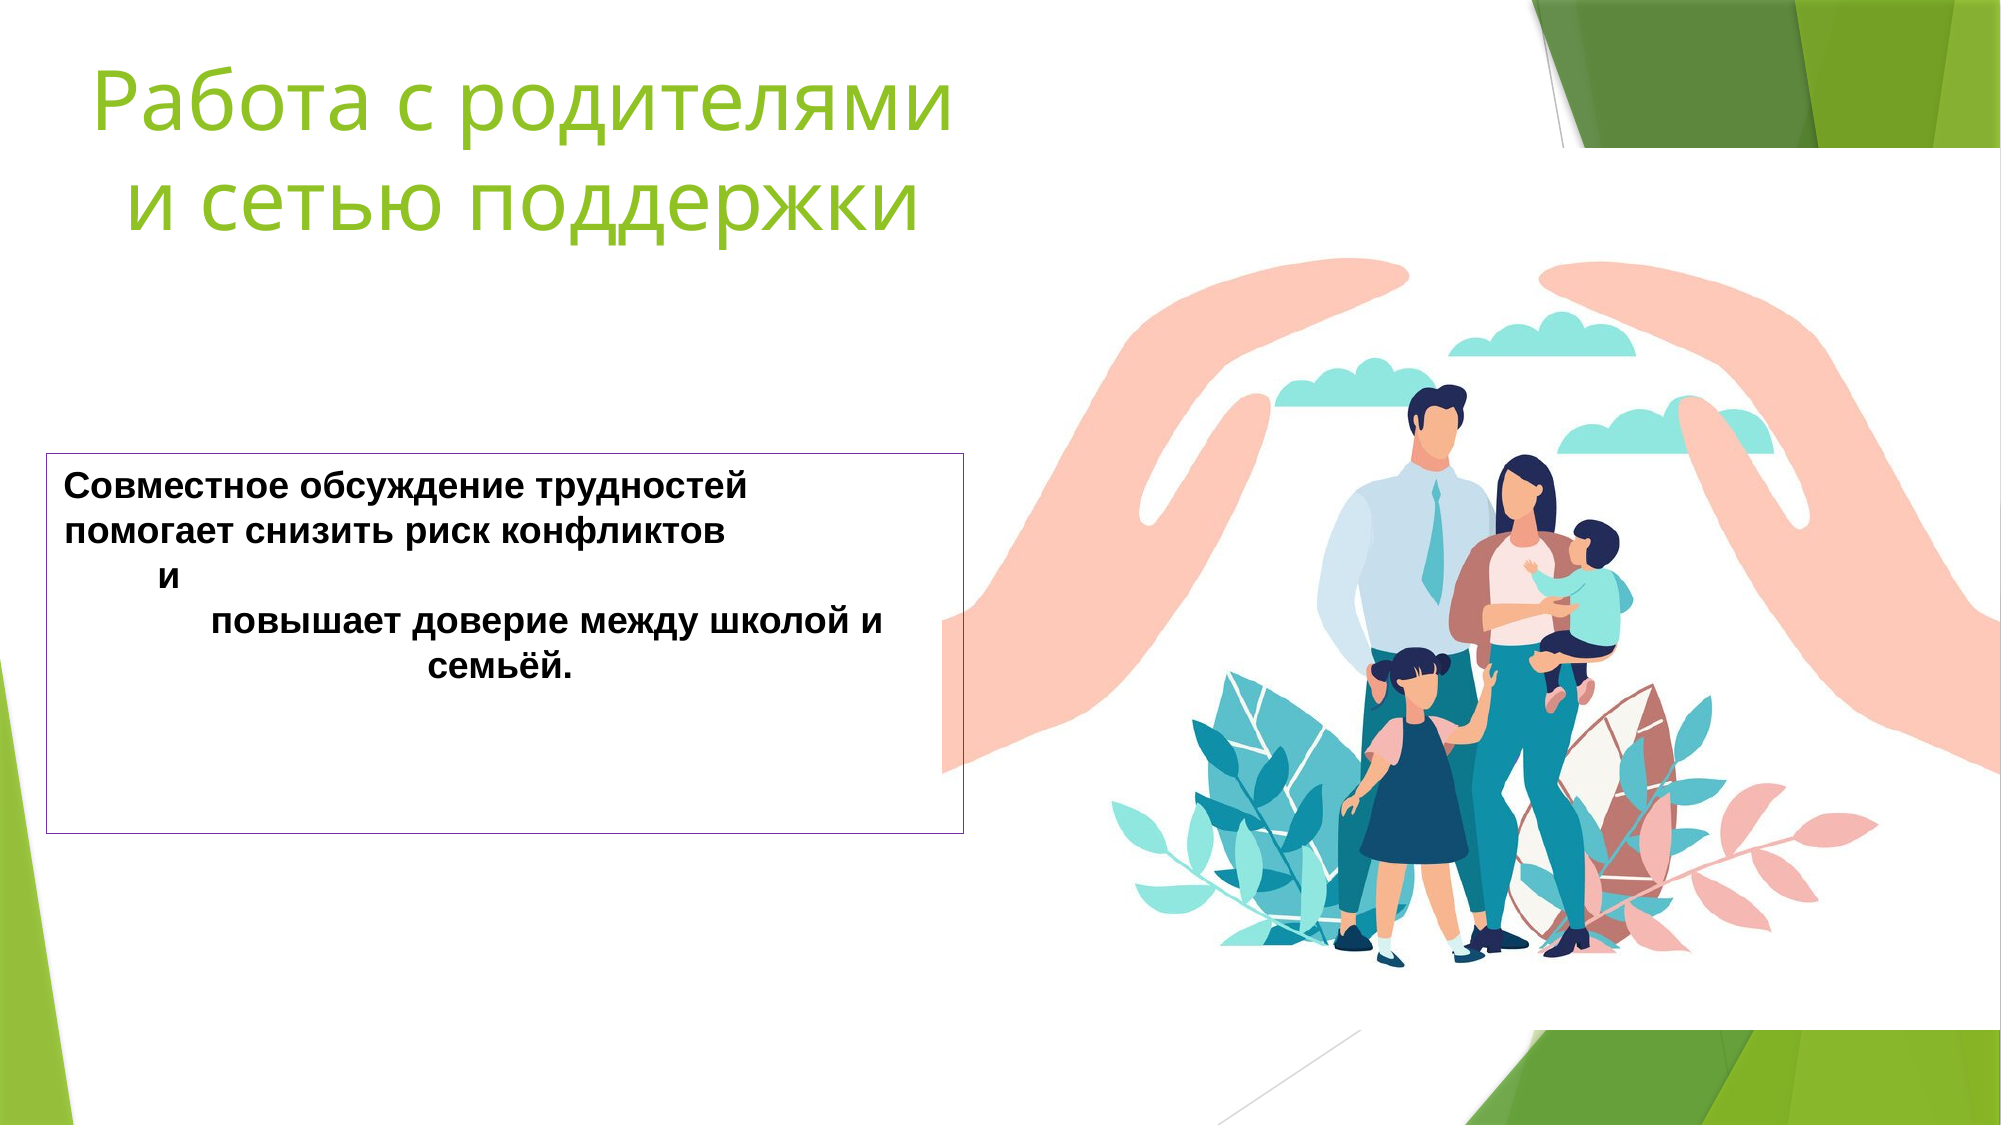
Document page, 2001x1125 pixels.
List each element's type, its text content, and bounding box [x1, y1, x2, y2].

picture [942, 148, 2000, 1031]
list Совместное обсуждение трудностей помогает снизить риск конфликтов и повышает доверие между школой и семьёй. [46, 453, 942, 834]
title Работа с родителями и сетью поддержки [46, 40, 1000, 258]
